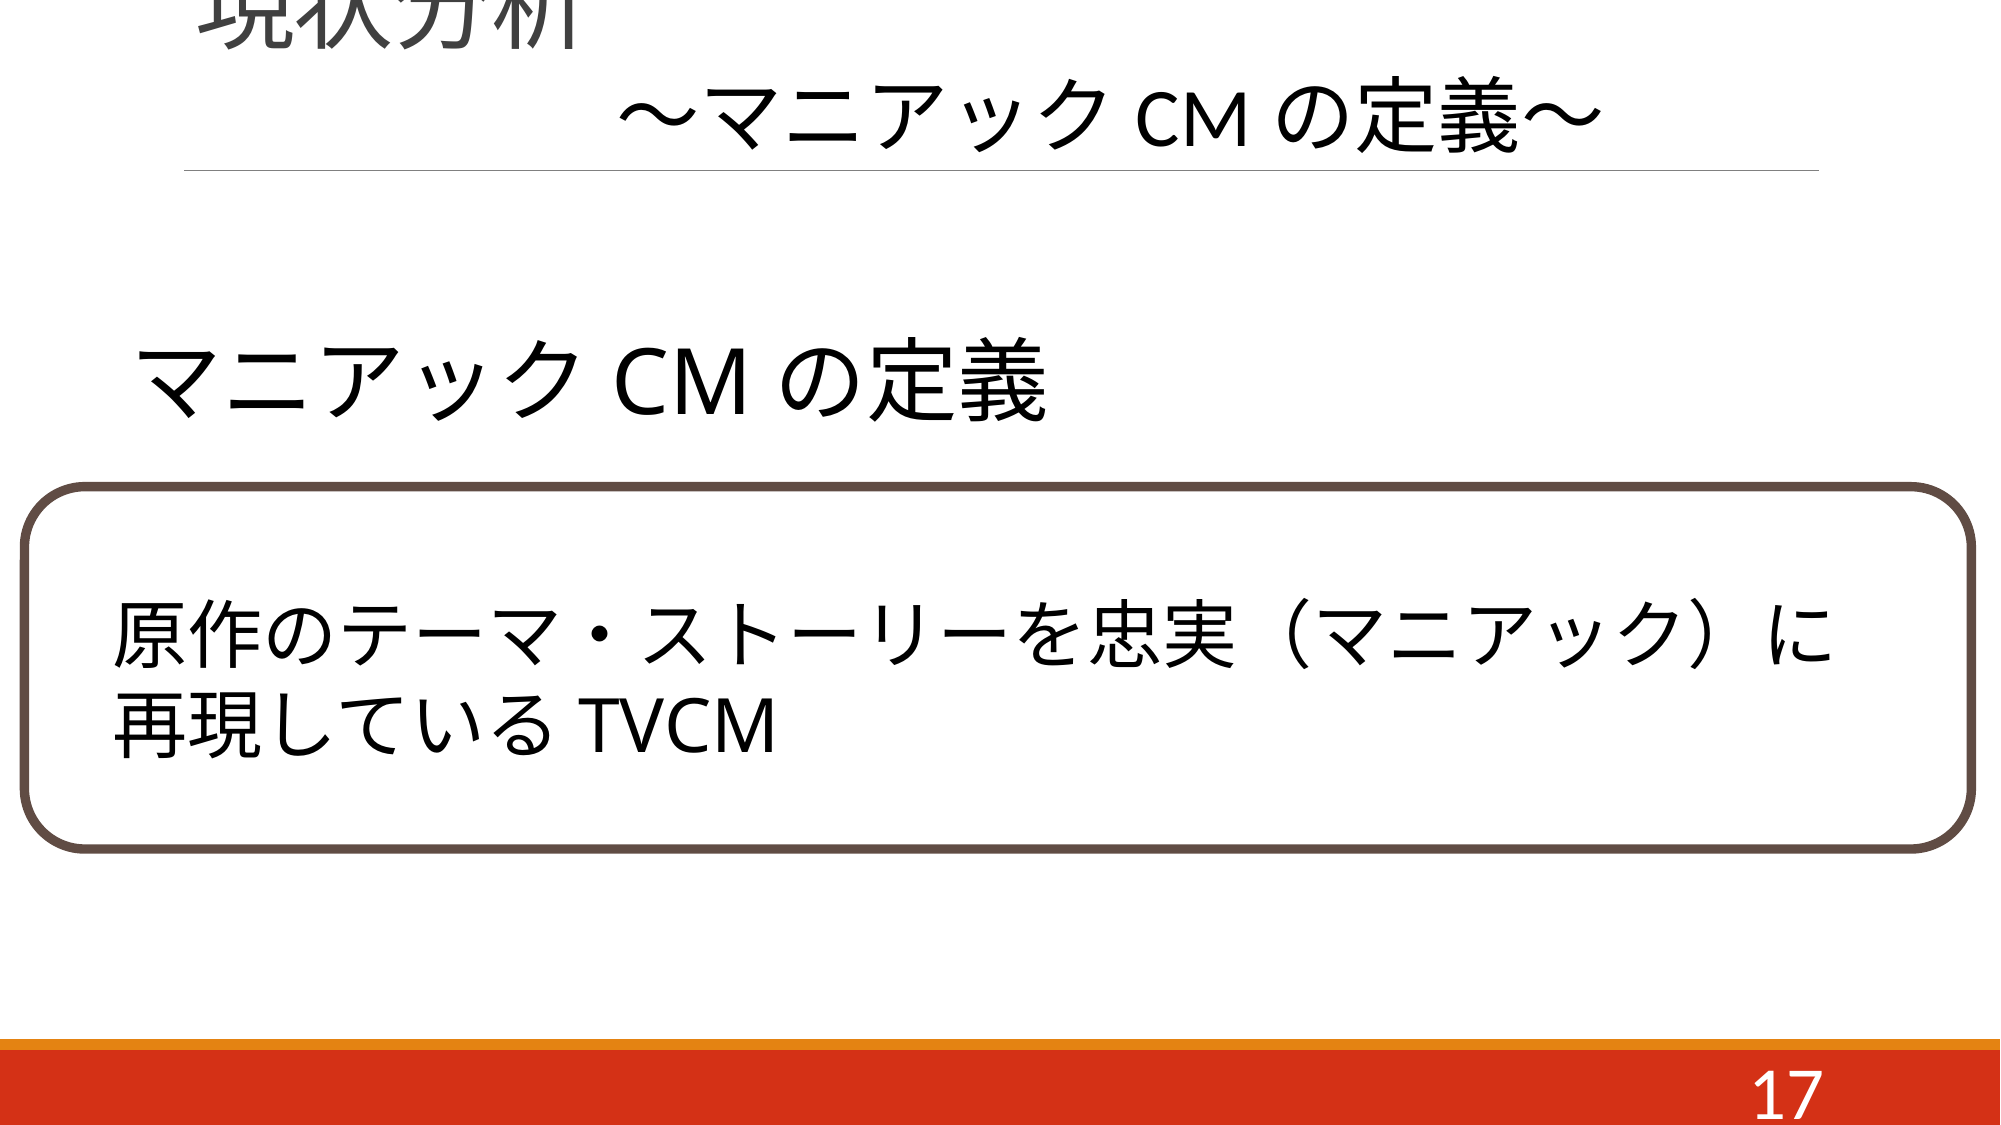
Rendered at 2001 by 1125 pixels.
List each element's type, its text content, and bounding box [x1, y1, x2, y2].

title 現状分析 [180, 28, 648, 171]
text_box [24, 486, 1972, 850]
slide_number 17 [1624, 1059, 1840, 1120]
text_box ～マニアックCMの定義～ [601, 55, 1620, 171]
text_box マニアックCMの定義 [115, 315, 1065, 441]
